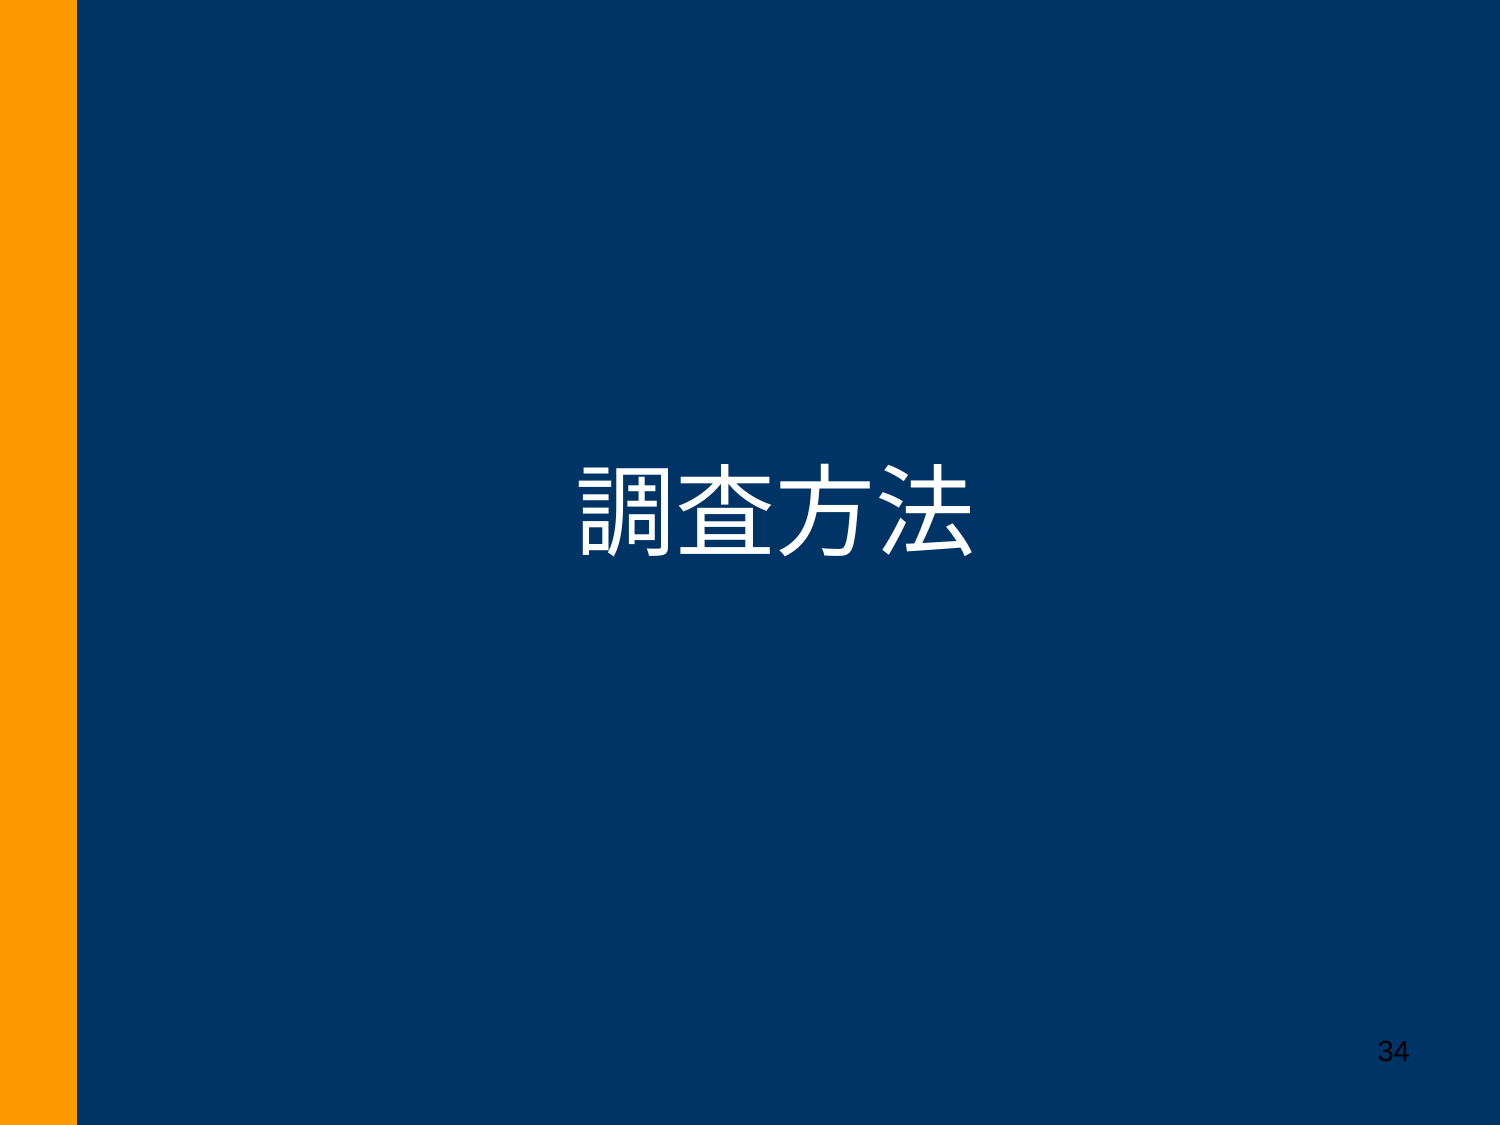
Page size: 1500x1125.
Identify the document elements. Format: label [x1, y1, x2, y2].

text_box [0, 0, 1500, 1125]
